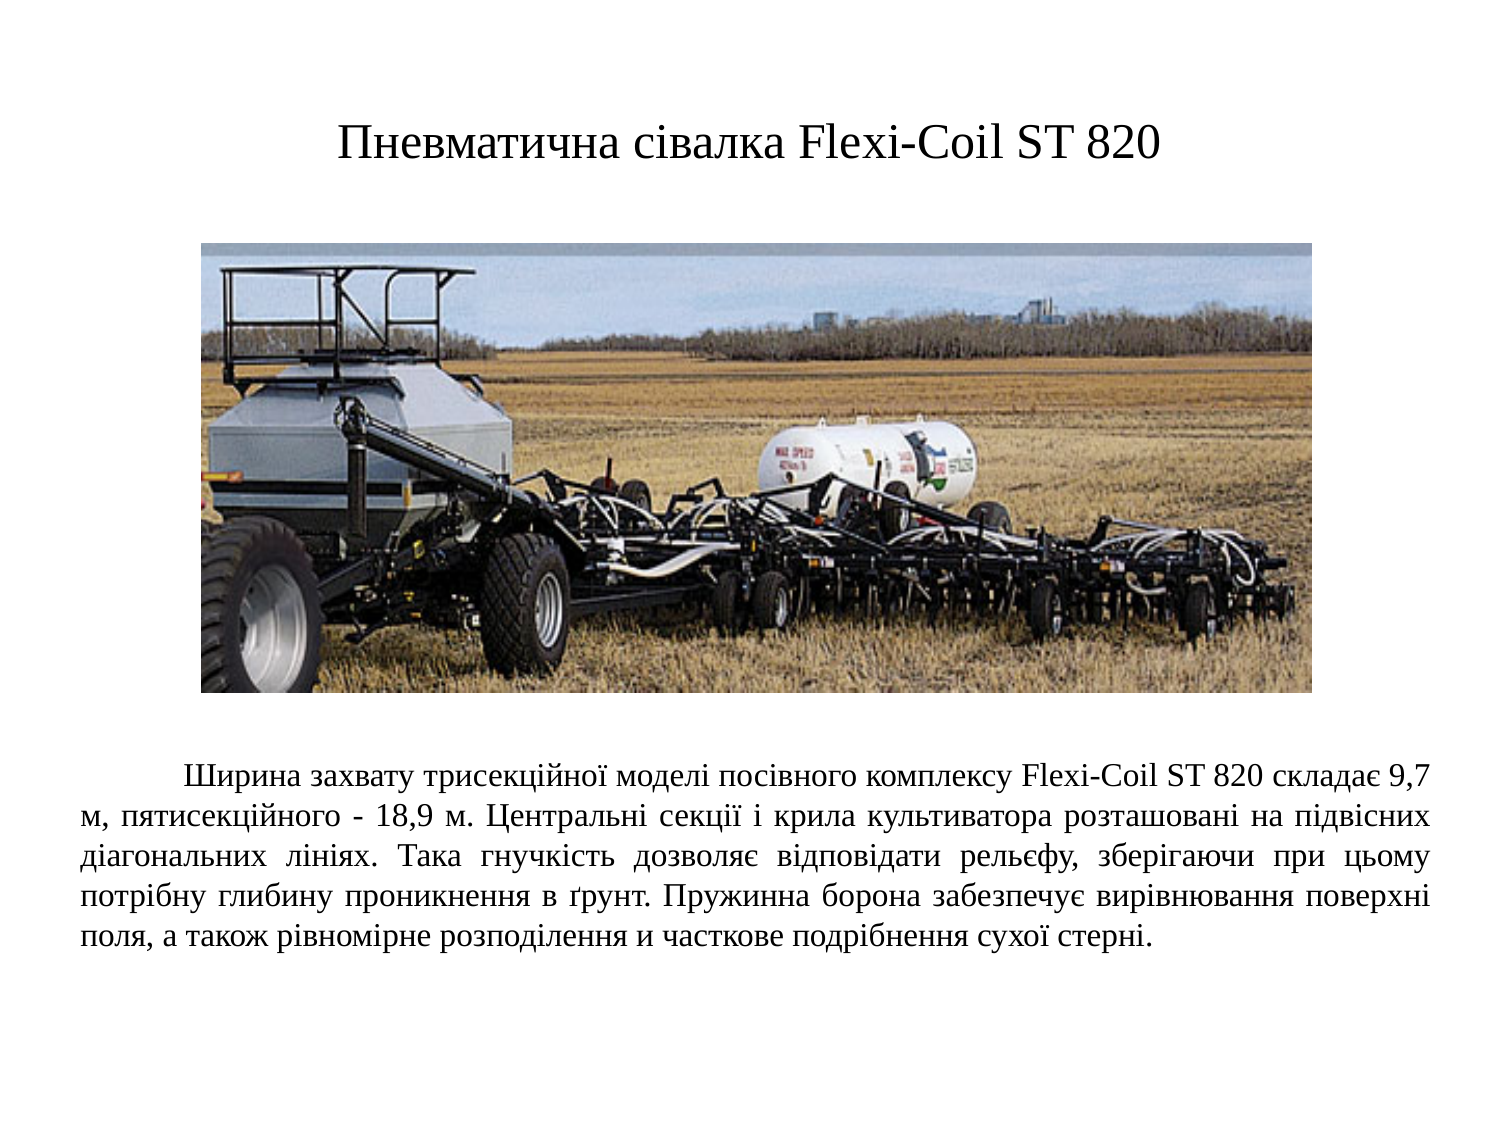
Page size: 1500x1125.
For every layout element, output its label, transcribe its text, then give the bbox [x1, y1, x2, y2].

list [201, 243, 1312, 693]
text_box Ширина захвату трисекційної моделі посівного комплексу Flexi-Coil ST 820 складає 9,7 м, пятисекційного - 18,9 м. Центральні секції і крила культиватора розташовані на підвісних діагональних лініях. Така гнучкість дозволяє відповідати рельєфу, зберігаючи при цьому потрібну глибину проникнення в ґрунт. Пружинна борона забезпечує вирівнювання поверхні поля, а також рівномірне розподілення и часткове подрібнення сухої стерні. [65, 746, 1448, 961]
title Пневматична сівалка Flexi-Coil ST 820 [74, 44, 1426, 233]
